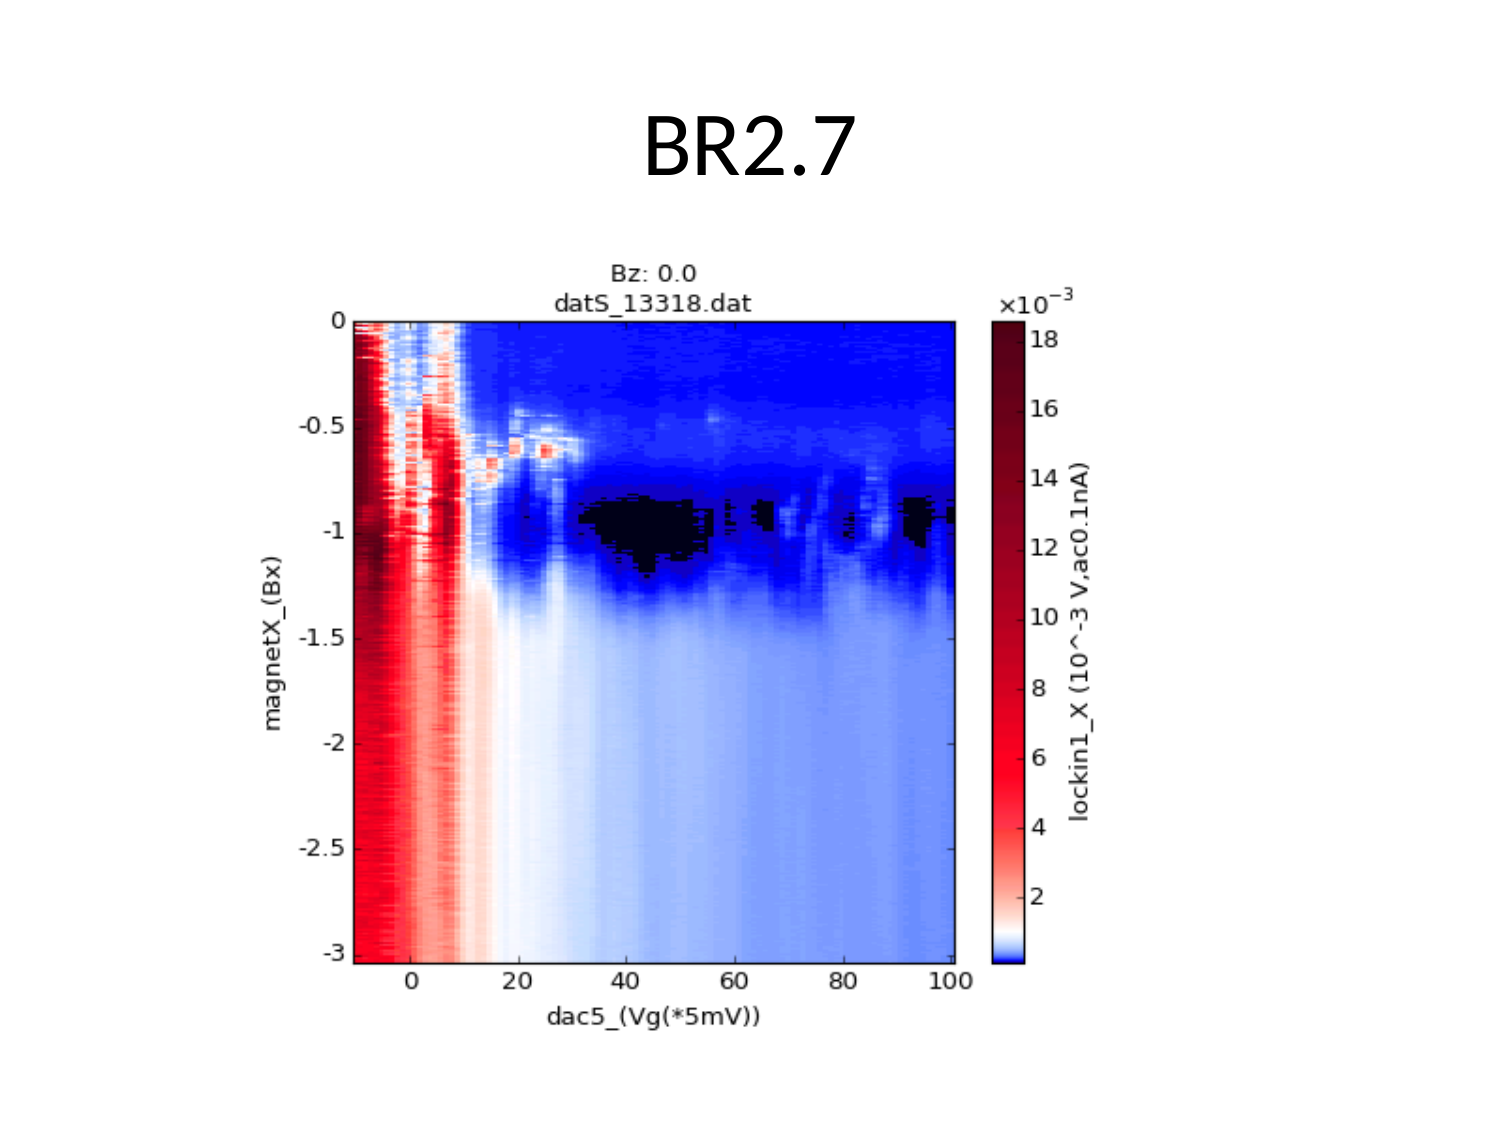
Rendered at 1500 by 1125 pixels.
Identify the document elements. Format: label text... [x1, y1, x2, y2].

picture [237, 237, 1131, 1058]
title BR2.7 [75, 45, 1425, 233]
